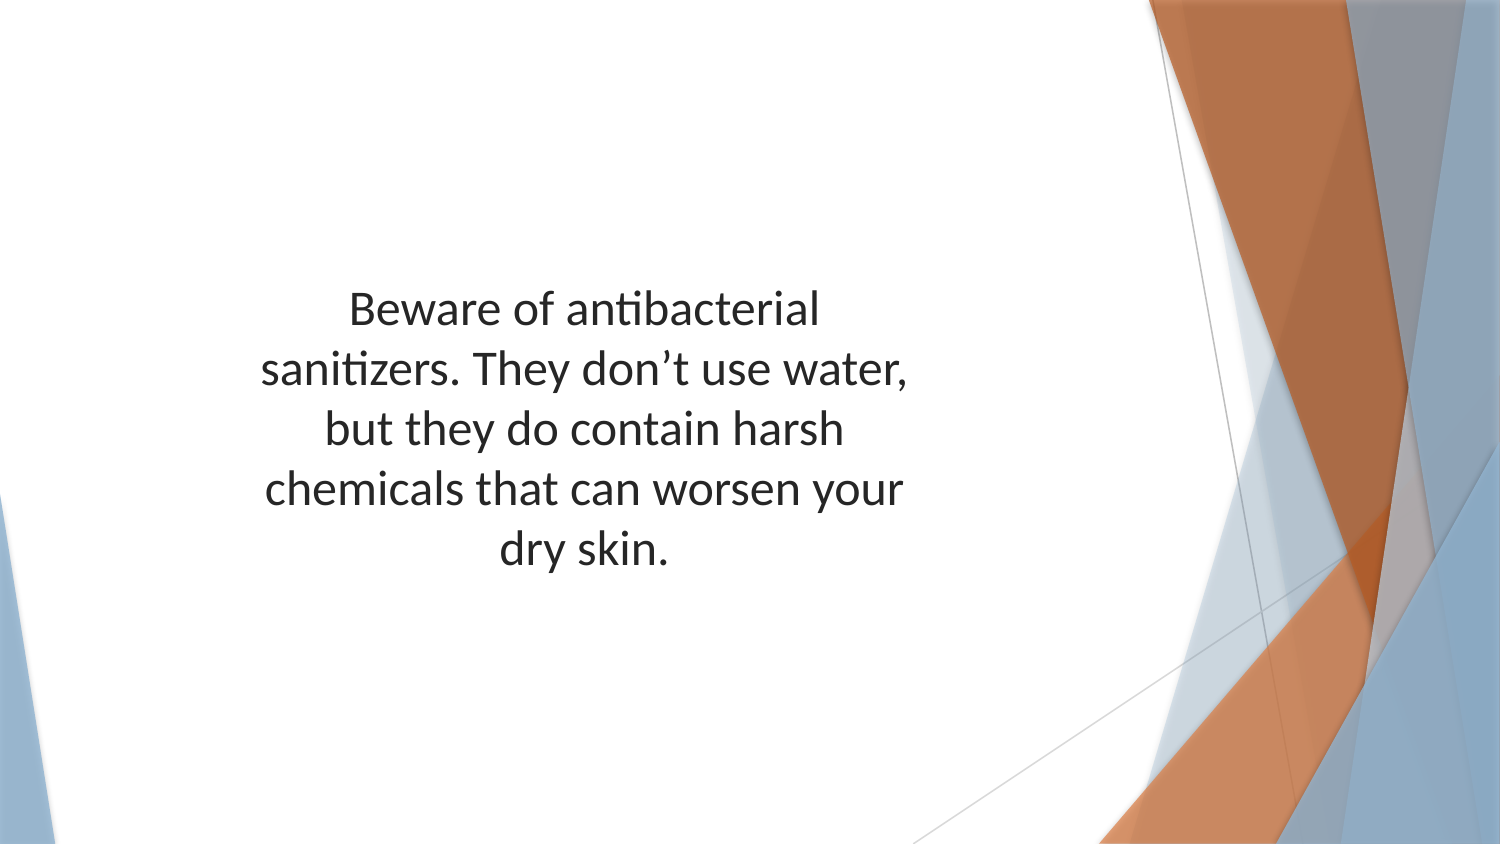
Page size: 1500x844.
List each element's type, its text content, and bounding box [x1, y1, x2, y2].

list Beware of antibacterial sanitizers. They don’t use water, but they do contain harsh chemicals that can worsen your dry skin. [242, 268, 928, 611]
